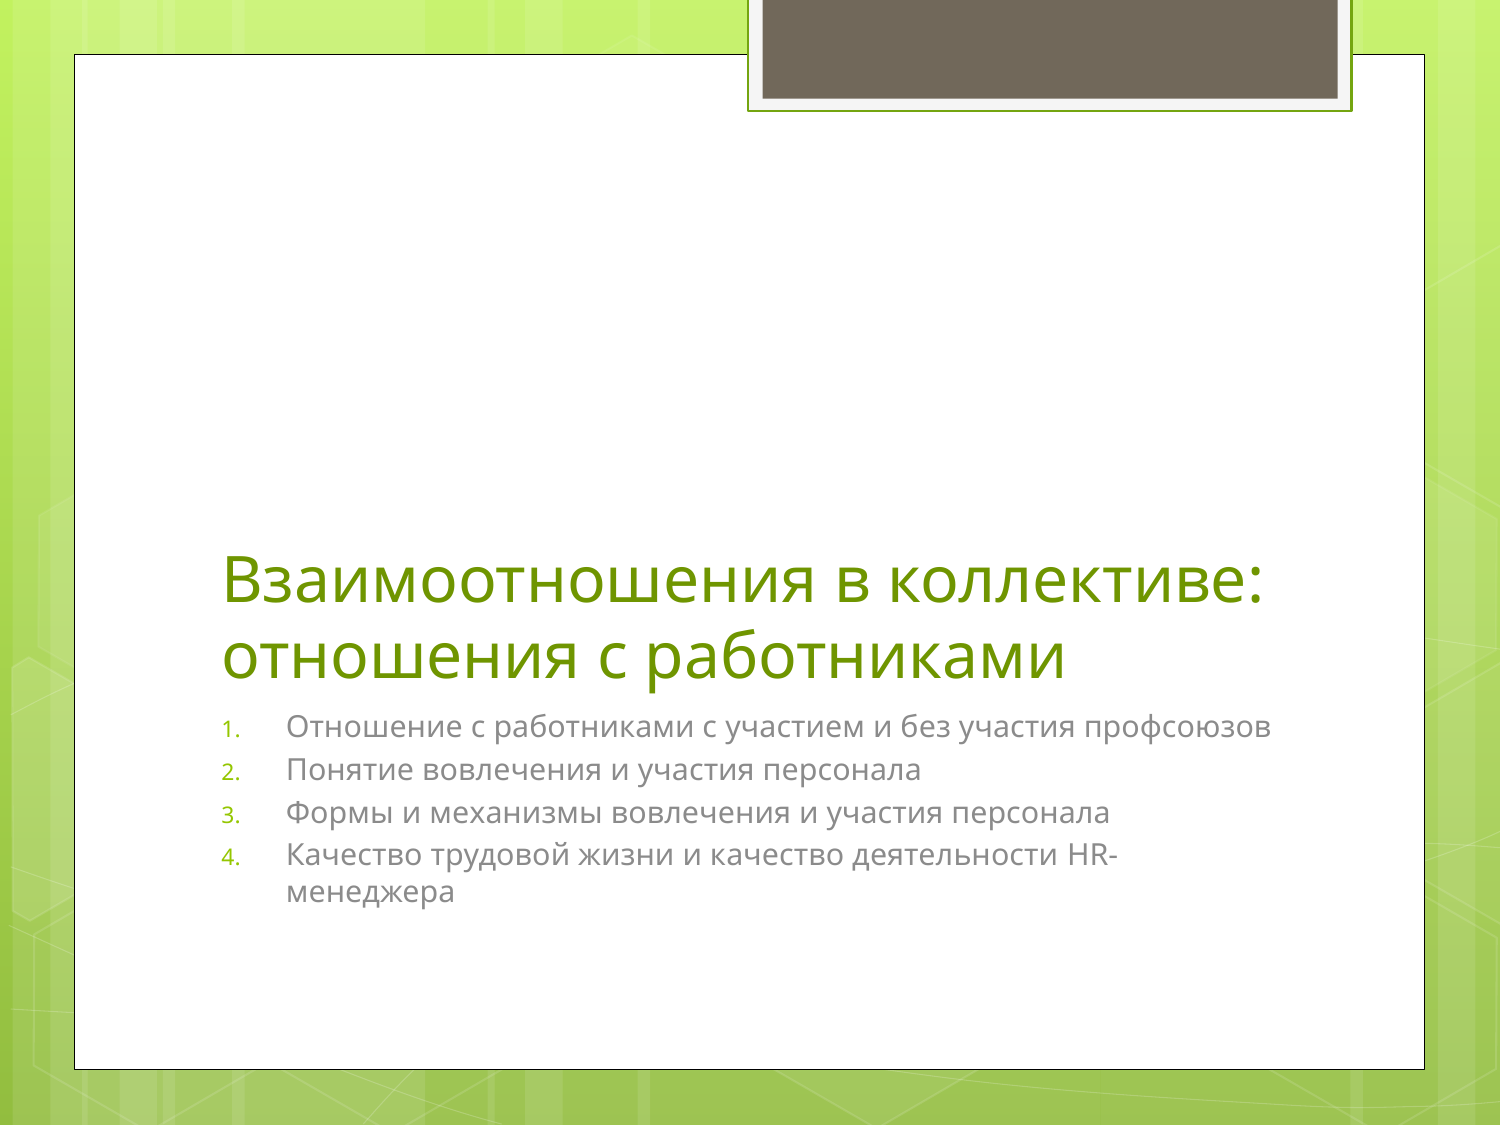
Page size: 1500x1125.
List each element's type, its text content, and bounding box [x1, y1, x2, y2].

list Отношение с работниками с участием и без участия профсоюзов Понятие вовлечения и участия персонала Формы и механизмы вовлечения и участия персонала Качество трудовой жизни и качество деятельности HR-менеджера [206, 699, 1296, 950]
title Взаимоотношения в коллективе: отношения с работниками [206, 475, 1296, 699]
